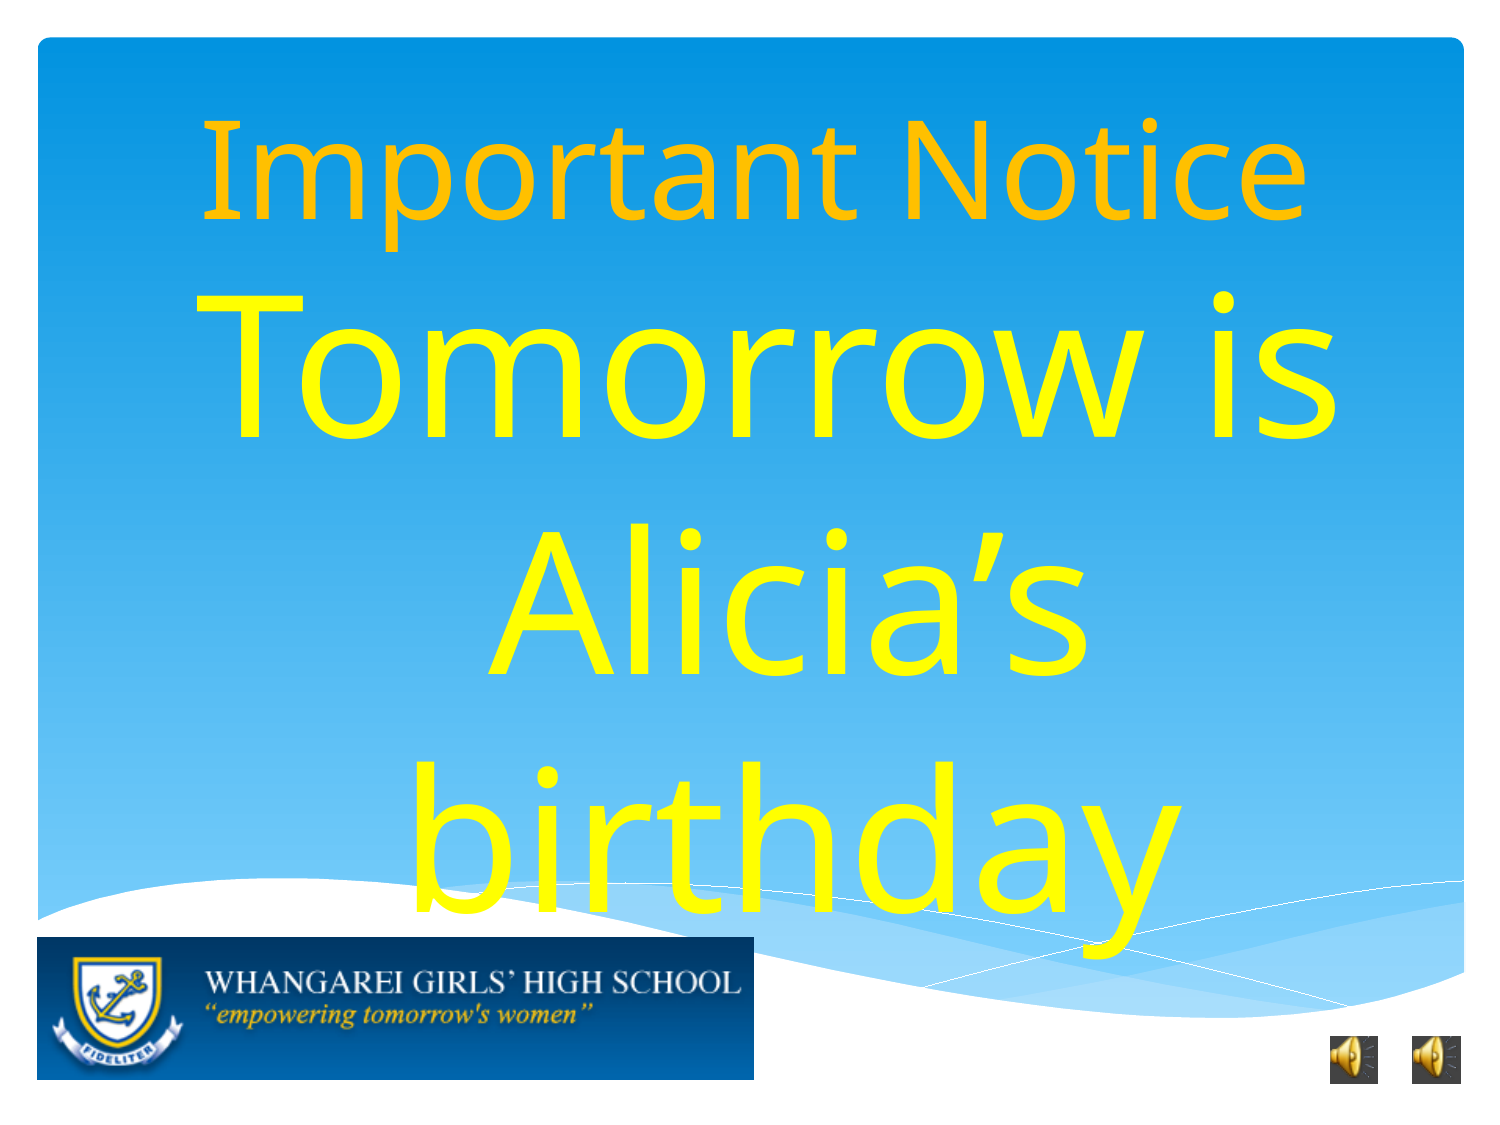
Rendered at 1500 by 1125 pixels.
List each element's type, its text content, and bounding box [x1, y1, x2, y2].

picture [1411, 1034, 1462, 1086]
text_box Important Notice [149, 37, 1362, 255]
text_box Tomorrow is Alicia’s birthday [149, 231, 1391, 963]
picture [1328, 1034, 1380, 1086]
picture [37, 937, 754, 1080]
